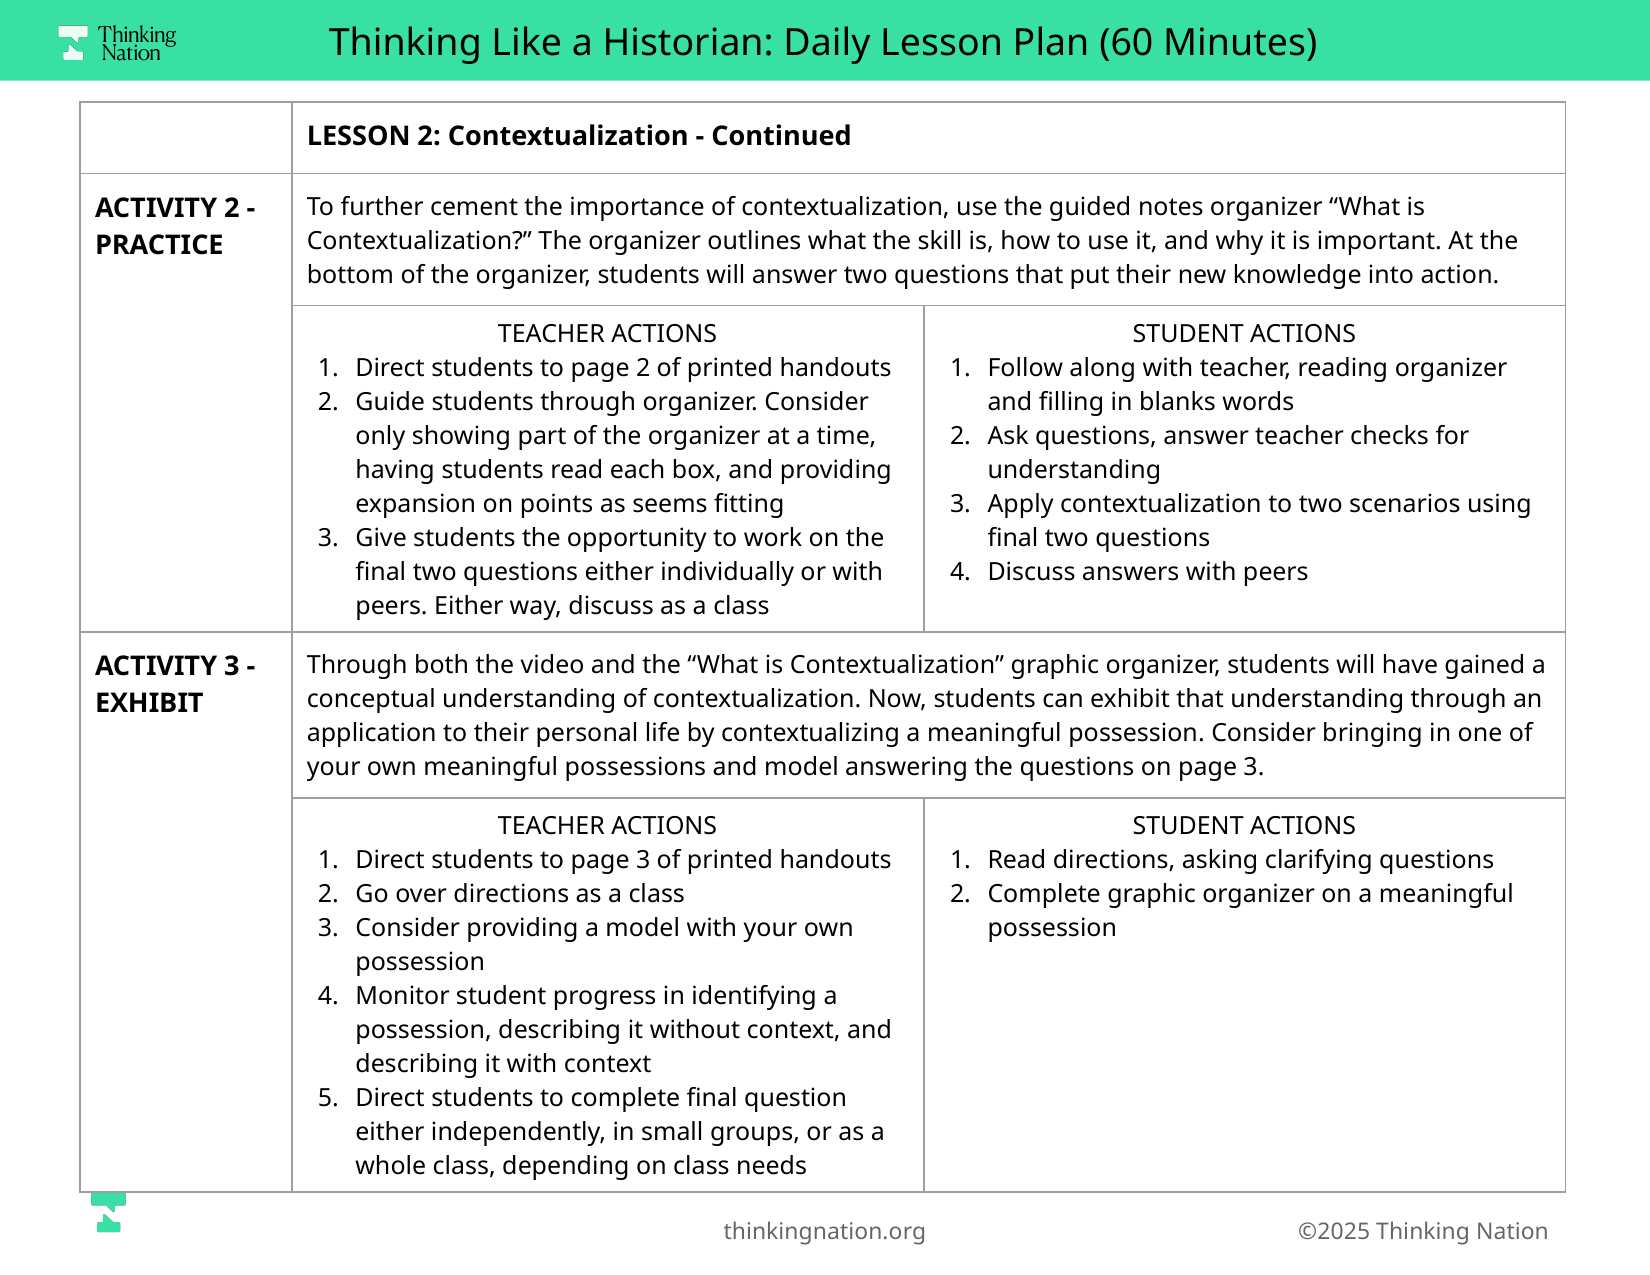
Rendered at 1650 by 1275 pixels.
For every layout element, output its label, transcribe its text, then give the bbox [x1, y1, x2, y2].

table_cell ACTIVITY 2 - PRACTICE [81, 174, 291, 631]
table_cell STUDENT ACTIONS Read directions, asking clarifying questions Complete graphic organizer on a meaningful possession [925, 799, 1565, 1191]
table_header LESSON 2: Contextualization - Continued [293, 103, 1565, 173]
table_cell ACTIVITY 3 - EXHIBIT [81, 633, 291, 1191]
table_cell Through both the video and the “What is Contextualization” graphic organizer, students will have gained a conceptual understanding of contextualization. Now, students can exhibit that understanding through an application to their personal life by contextualizing a meaningful possession. Consider bringing in one of your own meaningful possessions and model answering the questions on page 3. [293, 633, 1565, 797]
table_header [81, 103, 291, 173]
picture [80, 1184, 136, 1240]
table_cell TEACHER ACTIONS Direct students to page 3 of printed handouts Go over directions as a class Consider providing a model with your own possession Monitor student progress in identifying a possession, describing it without context, and describing it with context Direct students to complete final question either independently, in small groups, or as a whole class, depending on class needs [293, 799, 923, 1191]
text_box ©2025 Thinking Nation [1174, 1200, 1566, 1240]
table_cell TEACHER ACTIONS Direct students to page 2 of printed handouts Guide students through organizer. Consider only showing part of the organizer at a time, having students read each box, and providing expansion on points as seems fitting Give students the opportunity to work on the final two questions either individually or with peers. Either way, discuss as a class [293, 306, 923, 631]
text_box thinkingnation.org [629, 1200, 1021, 1240]
table_cell STUDENT ACTIONS Follow along with teacher, reading organizer and filling in blanks words Ask questions, answer teacher checks for understanding Apply contextualization to two scenarios using final two questions Discuss answers with peers [925, 306, 1565, 631]
table_cell To further cement the importance of contextualization, use the guided notes organizer “What is Contextualization?” The organizer outlines what the skill is, how to use it, and why it is important. At the bottom of the organizer, students will answer two questions that put their new knowledge into action. [293, 174, 1565, 305]
picture [45, 14, 180, 71]
text_box Thinking Like a Historian: Daily Lesson Plan (60 Minutes) [0, 0, 1650, 81]
